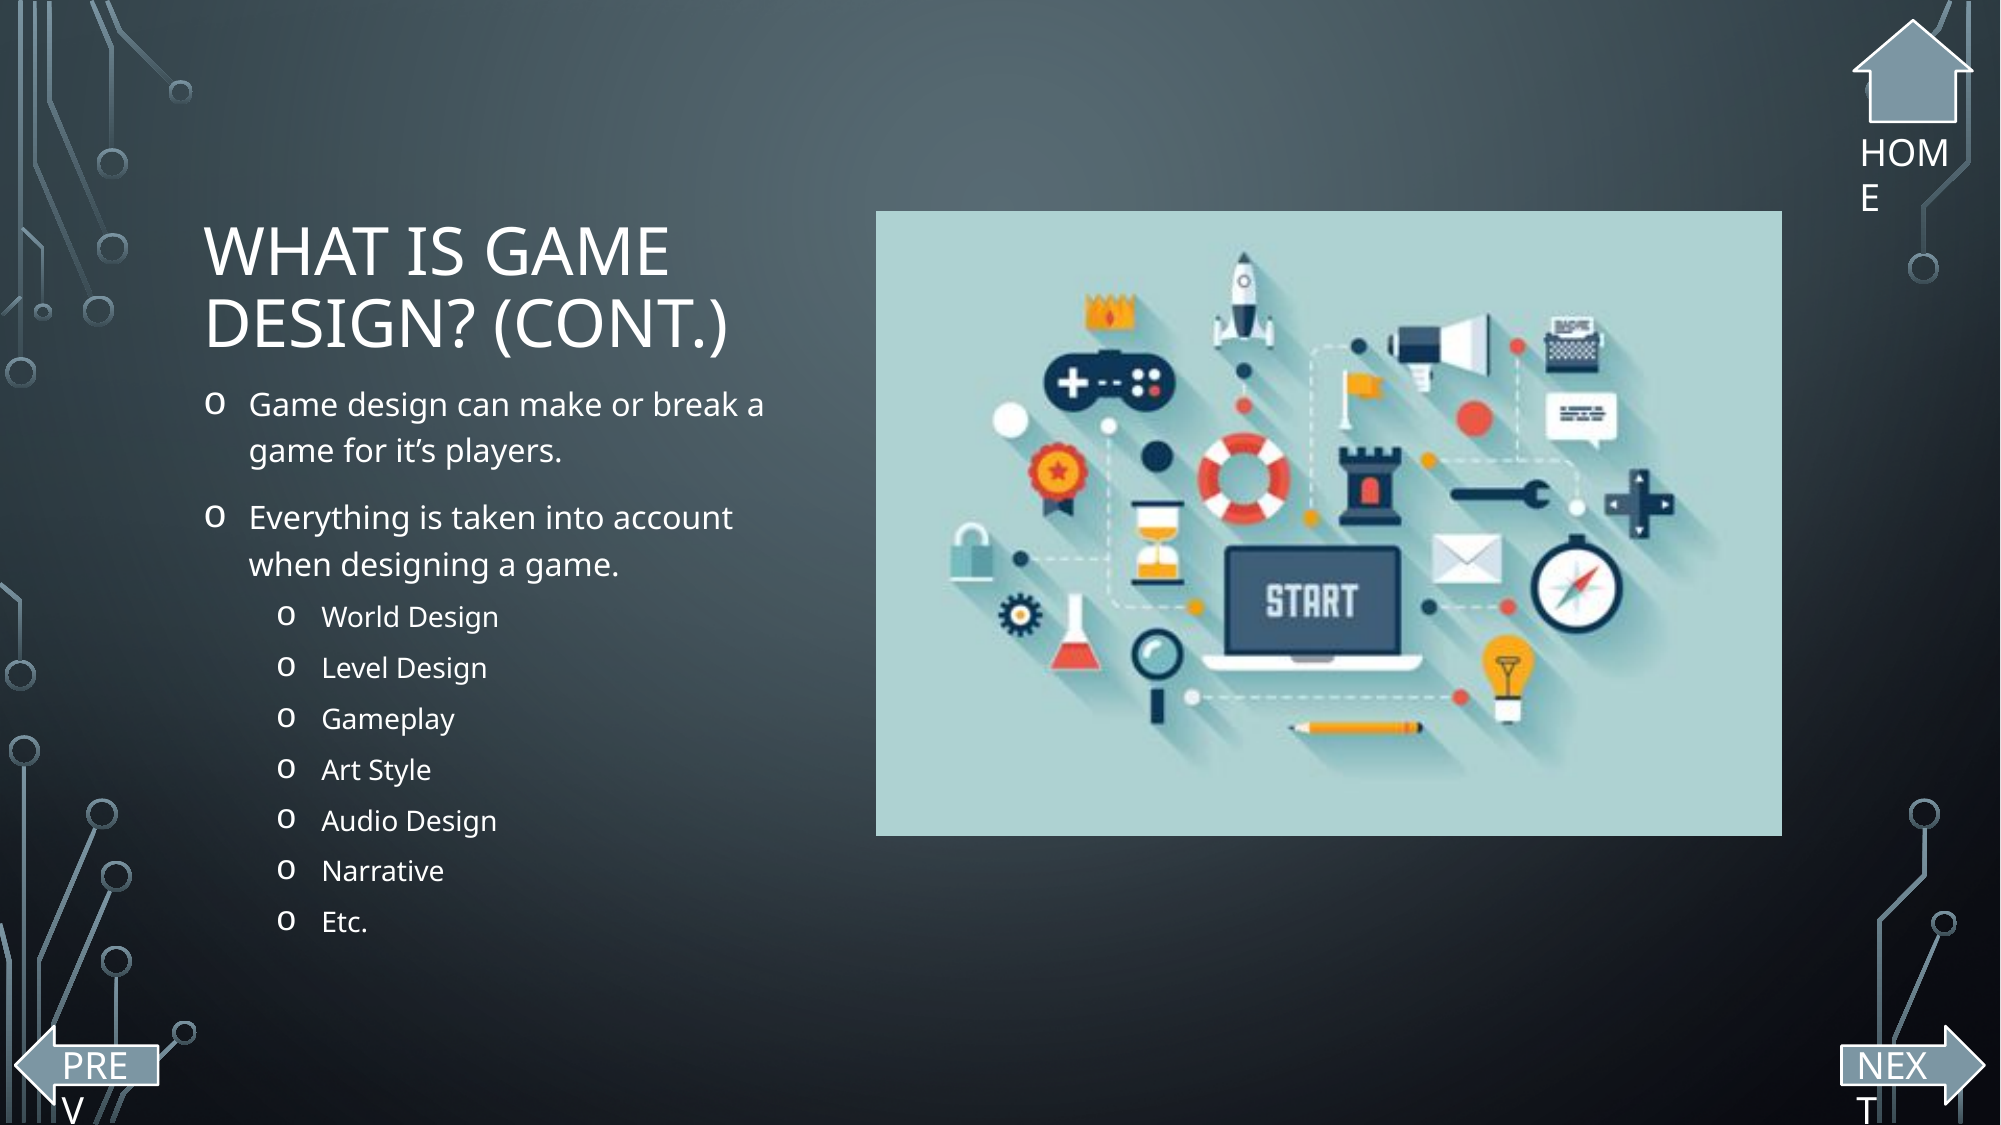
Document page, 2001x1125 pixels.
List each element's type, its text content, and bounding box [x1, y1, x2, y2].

text_box [1852, 19, 1974, 121]
text_box [1944, 1024, 1956, 1034]
text_box HOME [1844, 121, 1982, 227]
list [876, 210, 1782, 837]
text_box NEXT [1841, 1034, 1958, 1125]
text_box [1958, 1036, 1986, 1094]
text_box PREV [46, 1034, 159, 1125]
list Game design can make or break a game for it’s players. Everything is taken into account when designing a game. World Design Level Design Gameplay Art Style Audio Design Narrative Etc. [188, 369, 821, 950]
text_box [14, 1024, 56, 1099]
title What is Game Design? (cont.) [188, 99, 821, 369]
